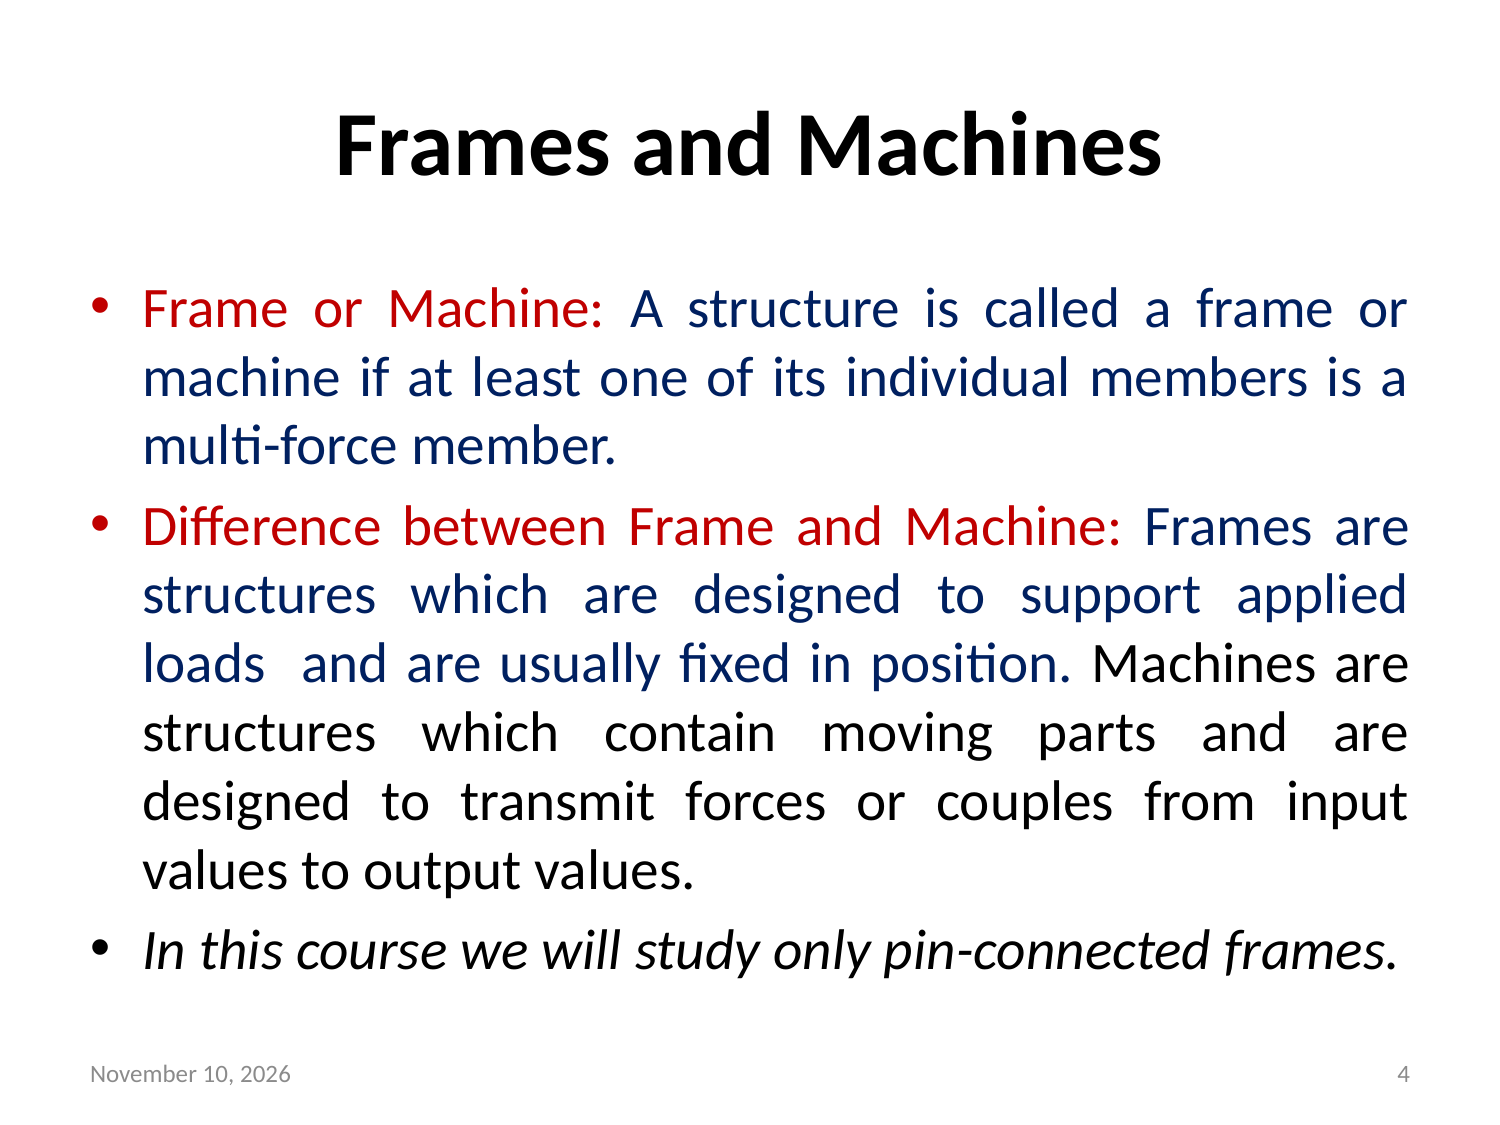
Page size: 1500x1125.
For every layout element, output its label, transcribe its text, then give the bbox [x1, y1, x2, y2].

title Frames and Machines [75, 45, 1425, 233]
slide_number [75, 1042, 425, 1103]
slide_number 4 [1074, 1042, 1425, 1103]
list Frame or Machine: A structure is called a frame or machine if at least one of its individual members is a multi-force member. Difference between Frame and Machine: Frames are structures which are designed to support applied loads and are usually fixed in position. Machines are structures which contain moving parts and are designed to transmit forces or couples from input values to output values. In this course we will study only pin-connected frames. [75, 262, 1425, 1005]
